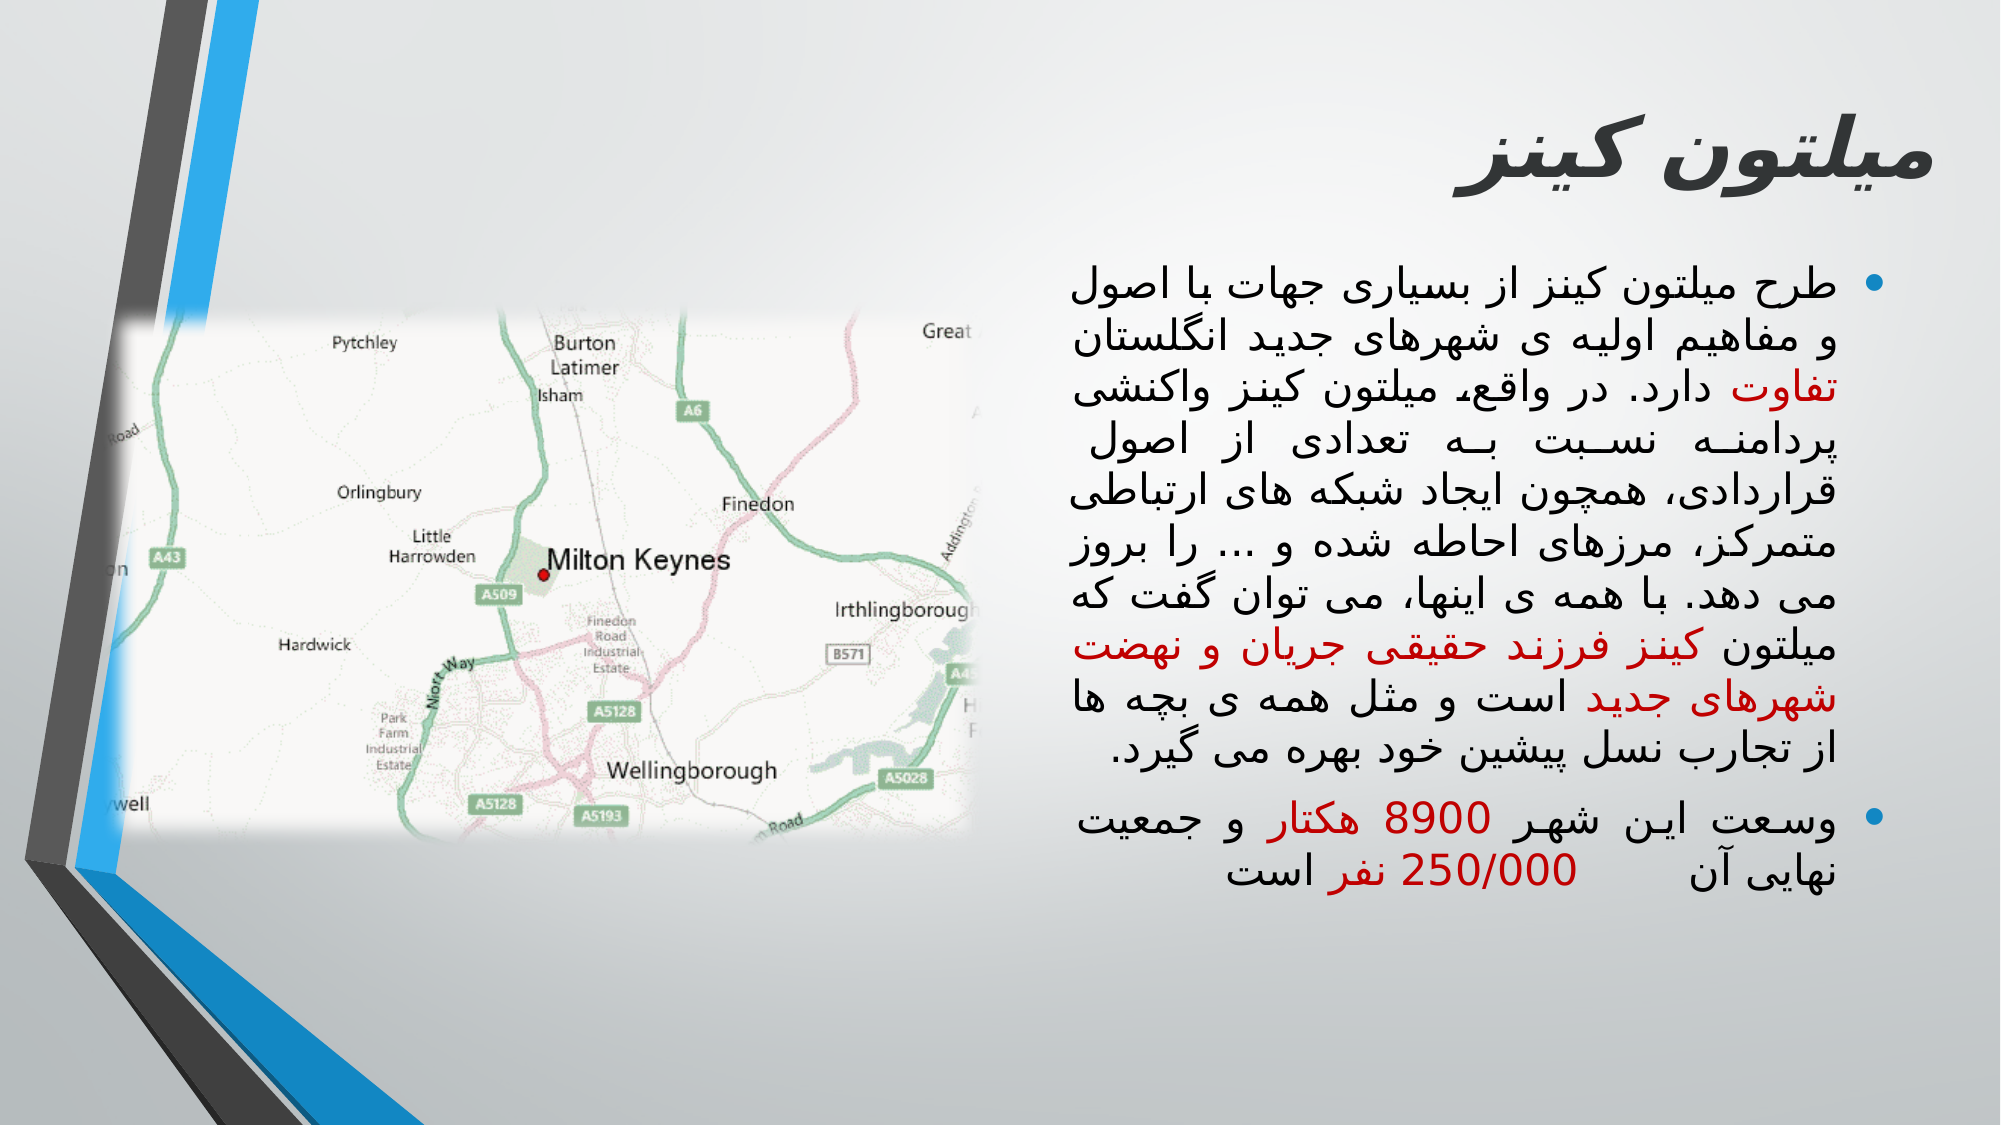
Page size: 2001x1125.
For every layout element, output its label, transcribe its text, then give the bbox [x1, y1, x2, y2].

picture [101, 302, 983, 848]
list طرح میلتون کینز از بسیاری جهات با اصول و مفاهیم اولیه ی شهرهای جدید انگلستان تفاوت دارد. در واقع، میلتون کینز واکنشی پردامنه نسبت به تعدادی از اصول قراردادی، همچون ایجاد شبکه های ارتباطی متمرکز، مرزهای احاطه شده و ... را بروز می دهد. با همه ی اینها، می توان گفت که میلتون کینز فرزند حقیقی جریان و نهضت شهرهای جدید است و مثل همه ی بچه ها از تجارب نسل پیشین خود بهره می گیرد. وسعت این شهر 8900 هکتار و جمعیت نهایی آن 250/000 نفر است [1053, 244, 1898, 905]
title میلتون کینز [306, 0, 1951, 288]
